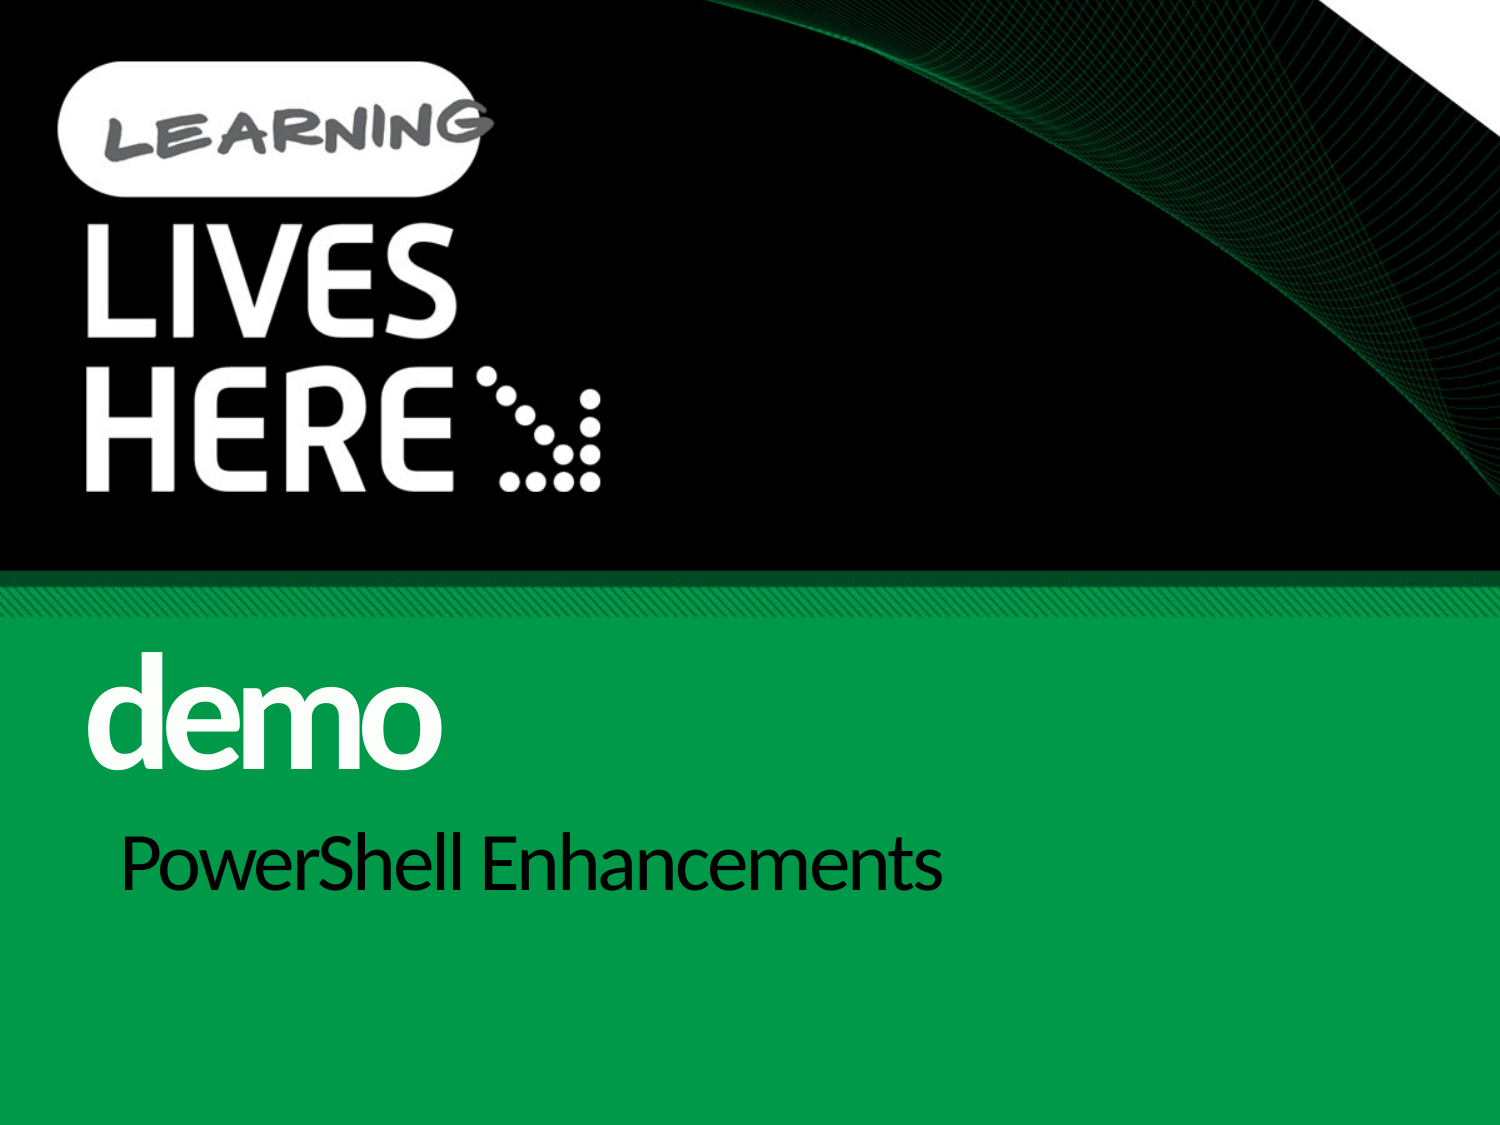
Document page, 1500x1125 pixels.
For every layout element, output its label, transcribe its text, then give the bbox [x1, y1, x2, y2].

title PowerShell Enhancements [119, 818, 1375, 943]
list demo [83, 625, 1344, 800]
picture [0, 0, 1500, 1125]
